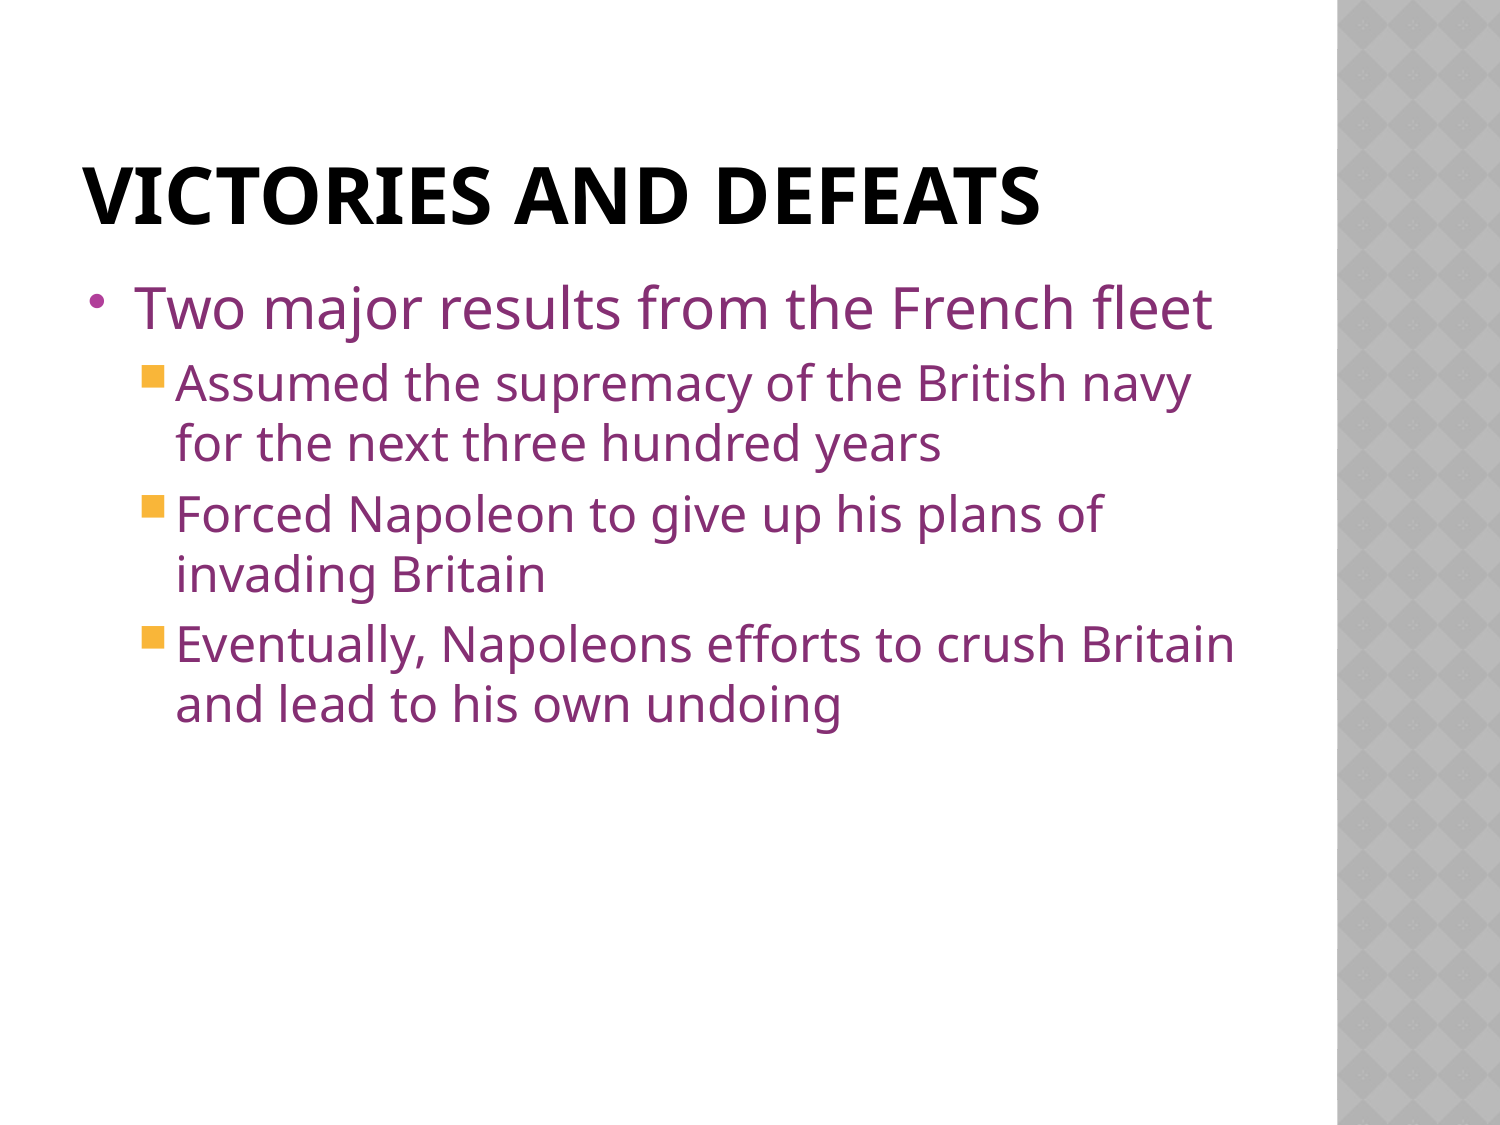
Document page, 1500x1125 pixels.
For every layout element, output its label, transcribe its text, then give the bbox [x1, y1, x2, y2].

list Two major results from the French fleet Assumed the supremacy of the British navy for the next three hundred years Forced Napoleon to give up his plans of invading Britain Eventually, Napoleons efforts to crush Britain and lead to his own undoing [75, 264, 1263, 1059]
title Victories and Defeats [75, 52, 1263, 240]
